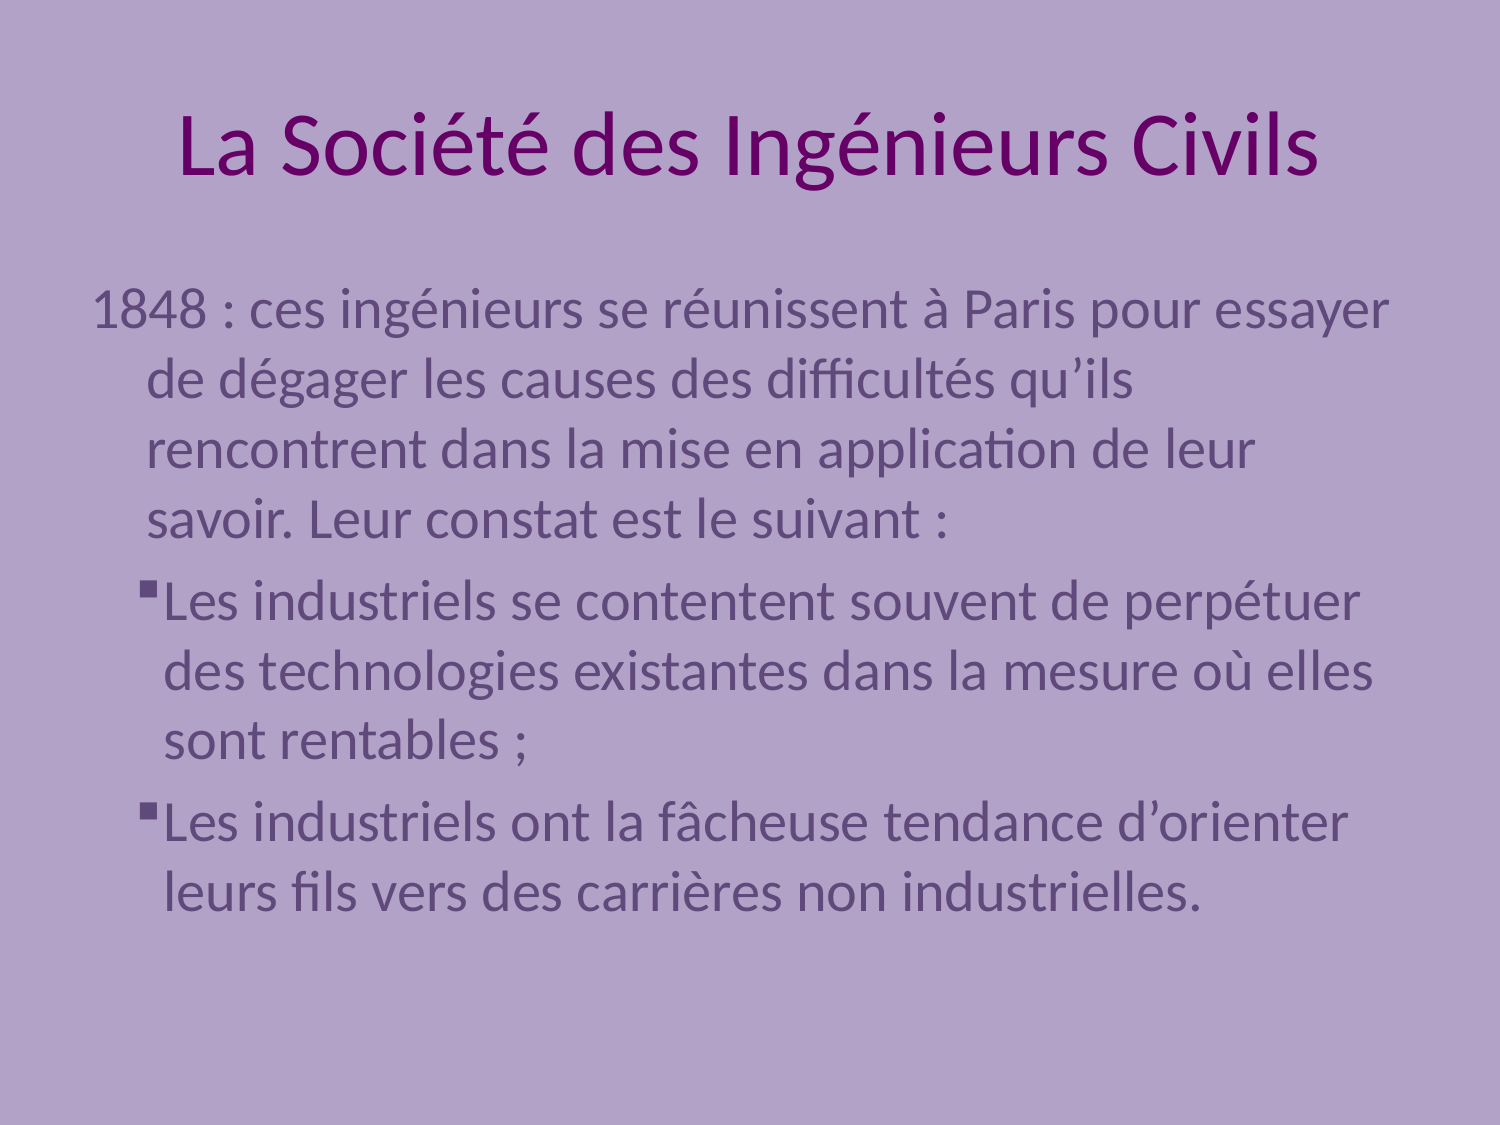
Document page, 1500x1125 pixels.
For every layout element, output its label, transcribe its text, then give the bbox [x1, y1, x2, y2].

title La Société des Ingénieurs Civils [75, 45, 1425, 233]
list 1848 : ces ingénieurs se réunissent à Paris pour essayer de dégager les causes des difficultés qu’ils rencontrent dans la mise en application de leur savoir. Leur constat est le suivant : Les industriels se contentent souvent de perpétuer des technologies existantes dans la mesure où elles sont rentables ; Les industriels ont la fâcheuse tendance d’orienter leurs fils vers des carrières non industrielles. [75, 262, 1425, 1005]
